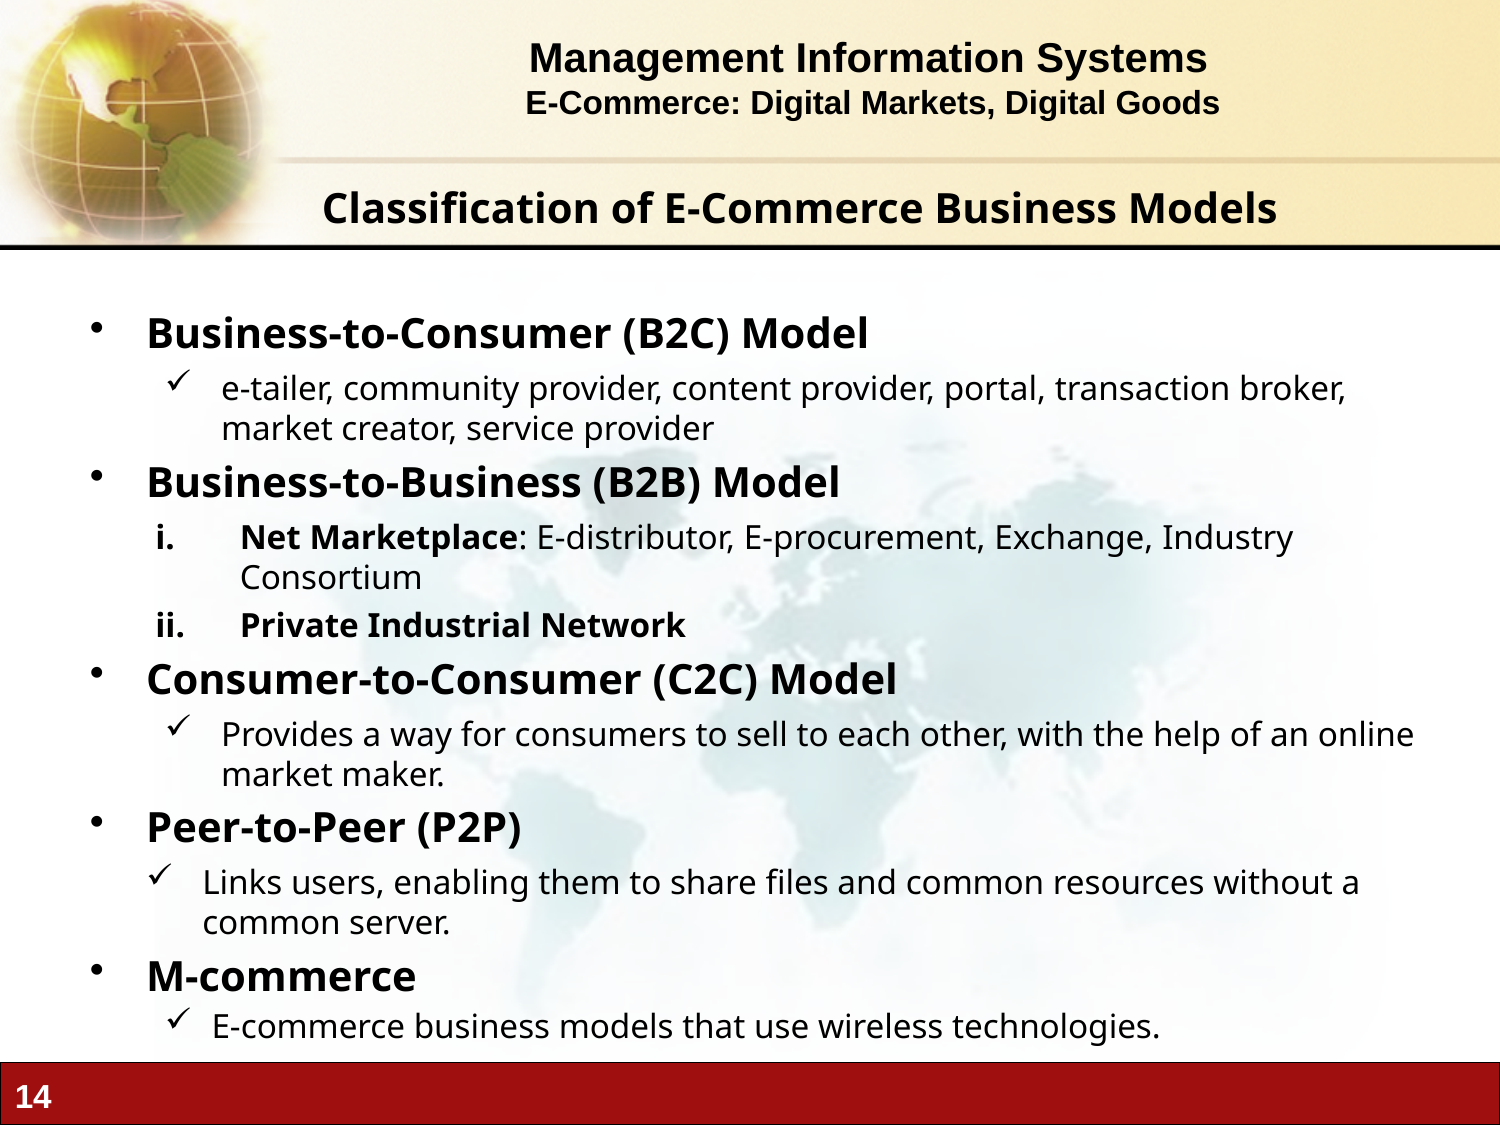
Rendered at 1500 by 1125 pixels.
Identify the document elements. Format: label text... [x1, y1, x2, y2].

picture [0, 0, 1500, 1062]
text_box Management Information Systems E-Commerce: Digital Markets, Digital Goods [237, 32, 1500, 119]
text_box Business-to-Consumer (B2C) Model e-tailer, community provider, content provider, portal, transaction broker, market creator, service provider Business-to-Business (B2B) Model Net Marketplace: E-distributor, E-procurement, Exchange, Industry Consortium Private Industrial Network Consumer-to-Consumer (C2C) Model Provides a way for consumers to sell to each other, with the help of an online market maker. Peer-to-Peer (P2P) Links users, enabling them to share files and common resources without a common server. M-commerce E-commerce business models that use wireless technologies. [74, 299, 1438, 1025]
text_box Classification of E-Commerce Business Models [262, 174, 1338, 240]
